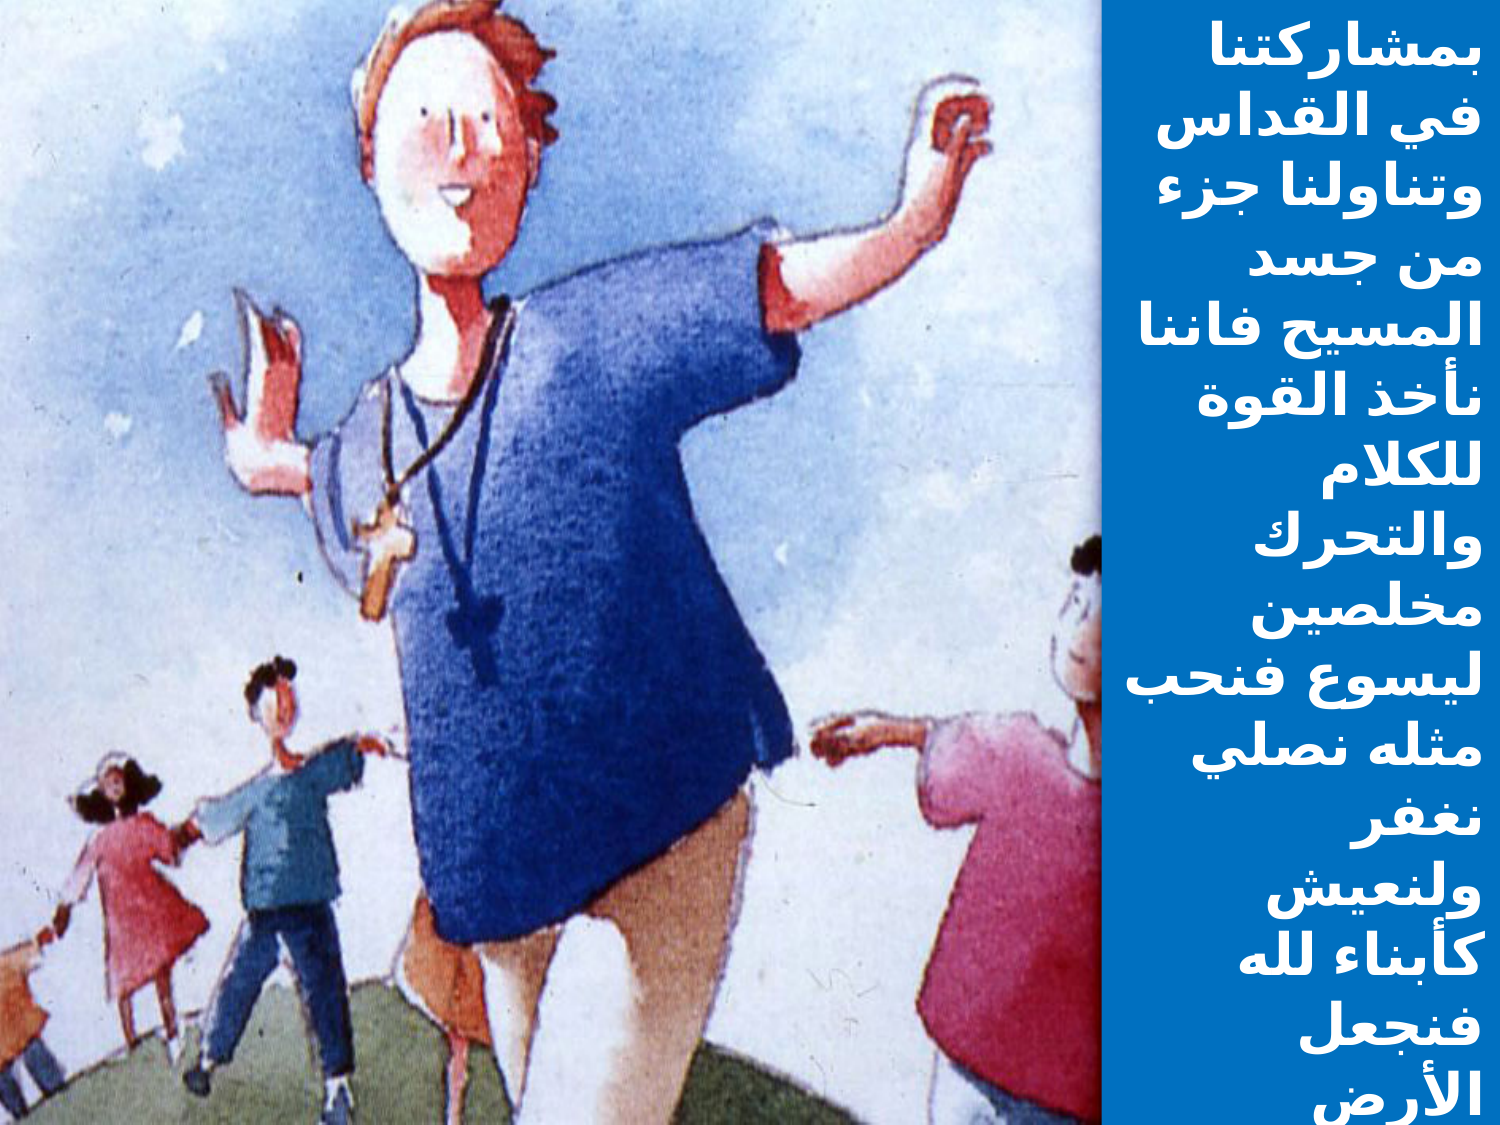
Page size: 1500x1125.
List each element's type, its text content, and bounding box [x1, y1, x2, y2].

picture [0, 0, 1102, 1125]
text_box بمشاركتنا في القداس وتناولنا جزء من جسد المسيح فاننا نأخذ القوة للكلام والتحرك مخلصين ليسوع فنحب مثله نصلي نغفر ولنعيش كأبناء لله فنجعل الأرض سعيدة كما أرادها المسيح ... ان تناولنا جزء من جسد الرب يساعدنا على العيش كمسيحيين. [1103, 0, 1500, 1125]
